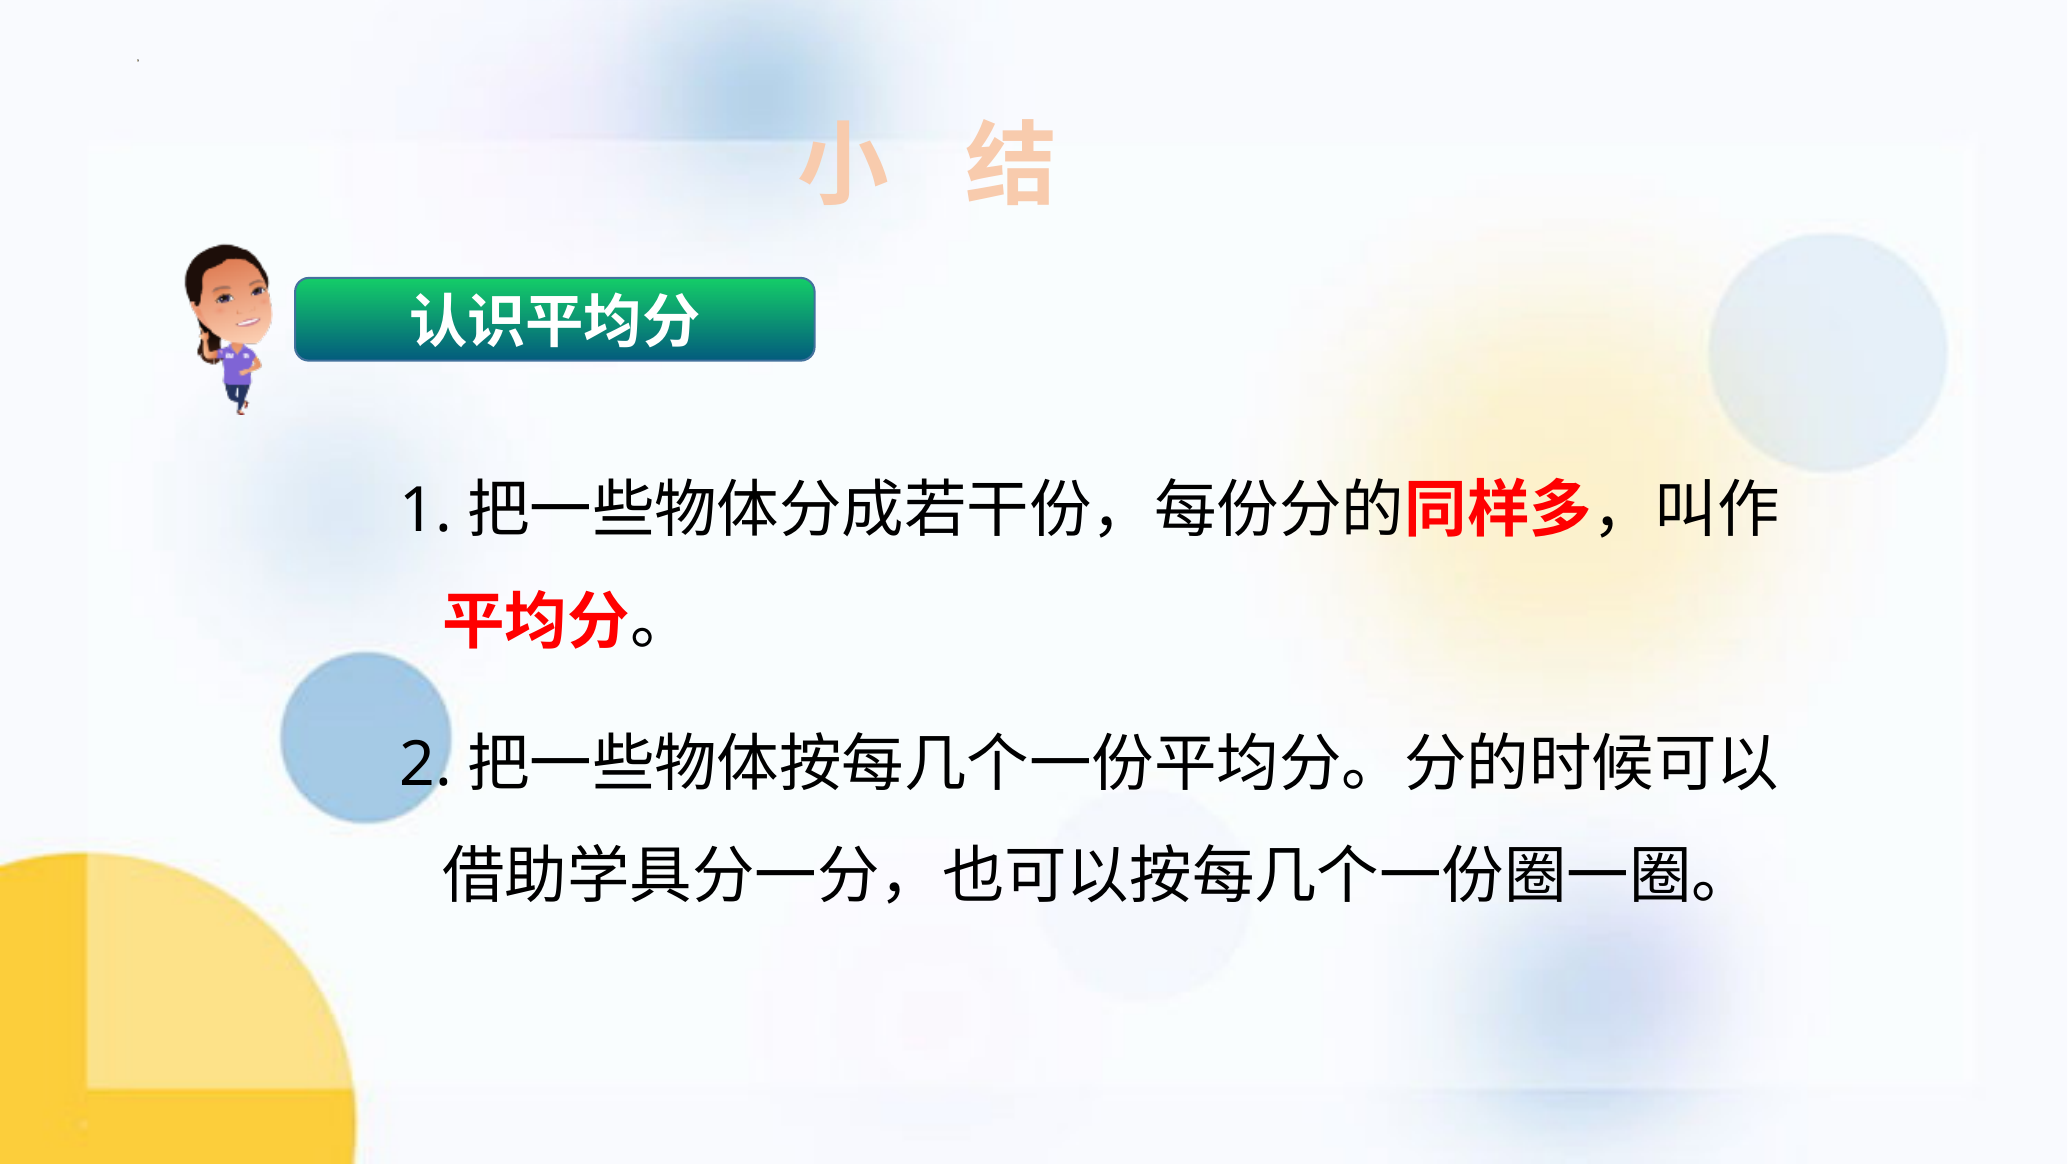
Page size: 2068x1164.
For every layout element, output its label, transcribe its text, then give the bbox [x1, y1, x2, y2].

text_box 1.把一些物体分成若干份，每份分的同样多，叫作 平均分。 [384, 423, 1804, 664]
text_box 认识平均分 [294, 276, 816, 362]
text_box 2.把一些物体按每几个一份平均分。分的时候可以 借助学具分一分，也可以按每几个一份圈一圈。 [384, 677, 1804, 918]
text_box 小 结 [782, 98, 1073, 224]
picture [0, 0, 2068, 1164]
